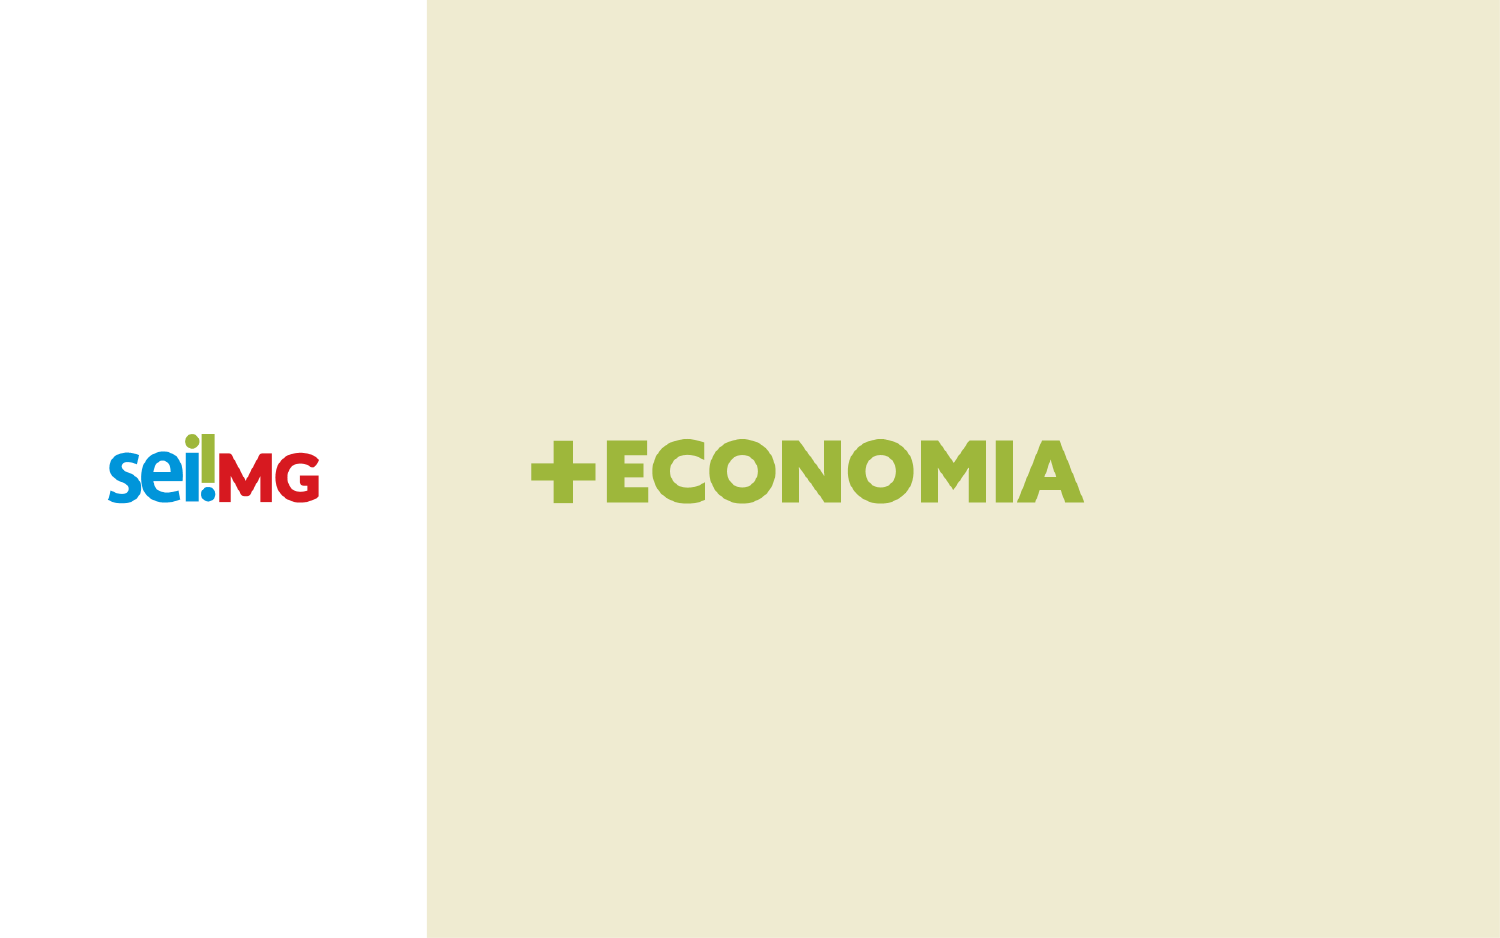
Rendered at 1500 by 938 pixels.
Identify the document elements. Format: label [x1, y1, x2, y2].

list [0, 0, 1500, 938]
